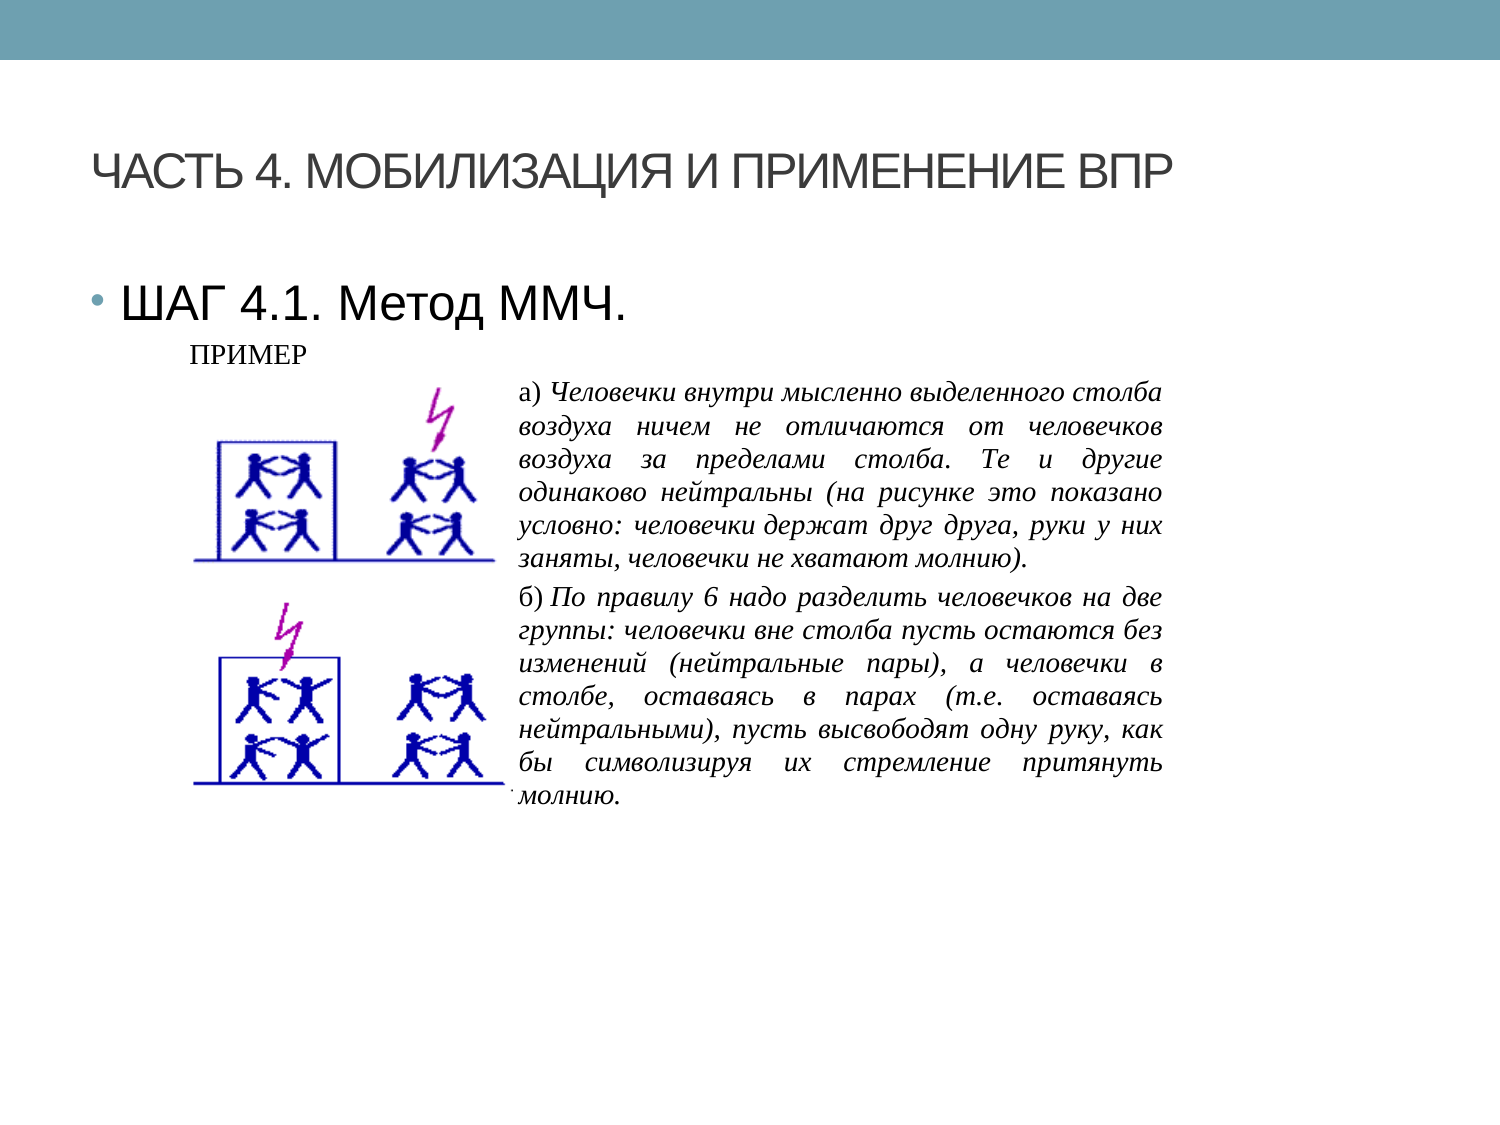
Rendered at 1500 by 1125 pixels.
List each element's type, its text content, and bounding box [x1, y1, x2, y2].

title ЧАСТЬ 4. МОБИЛИЗАЦИЯ И ПРИМЕНЕНИЕ ВПР [75, 87, 1425, 250]
list ШАГ 4.1. Метод ММЧ. [75, 262, 1425, 1063]
picture [182, 337, 1168, 870]
